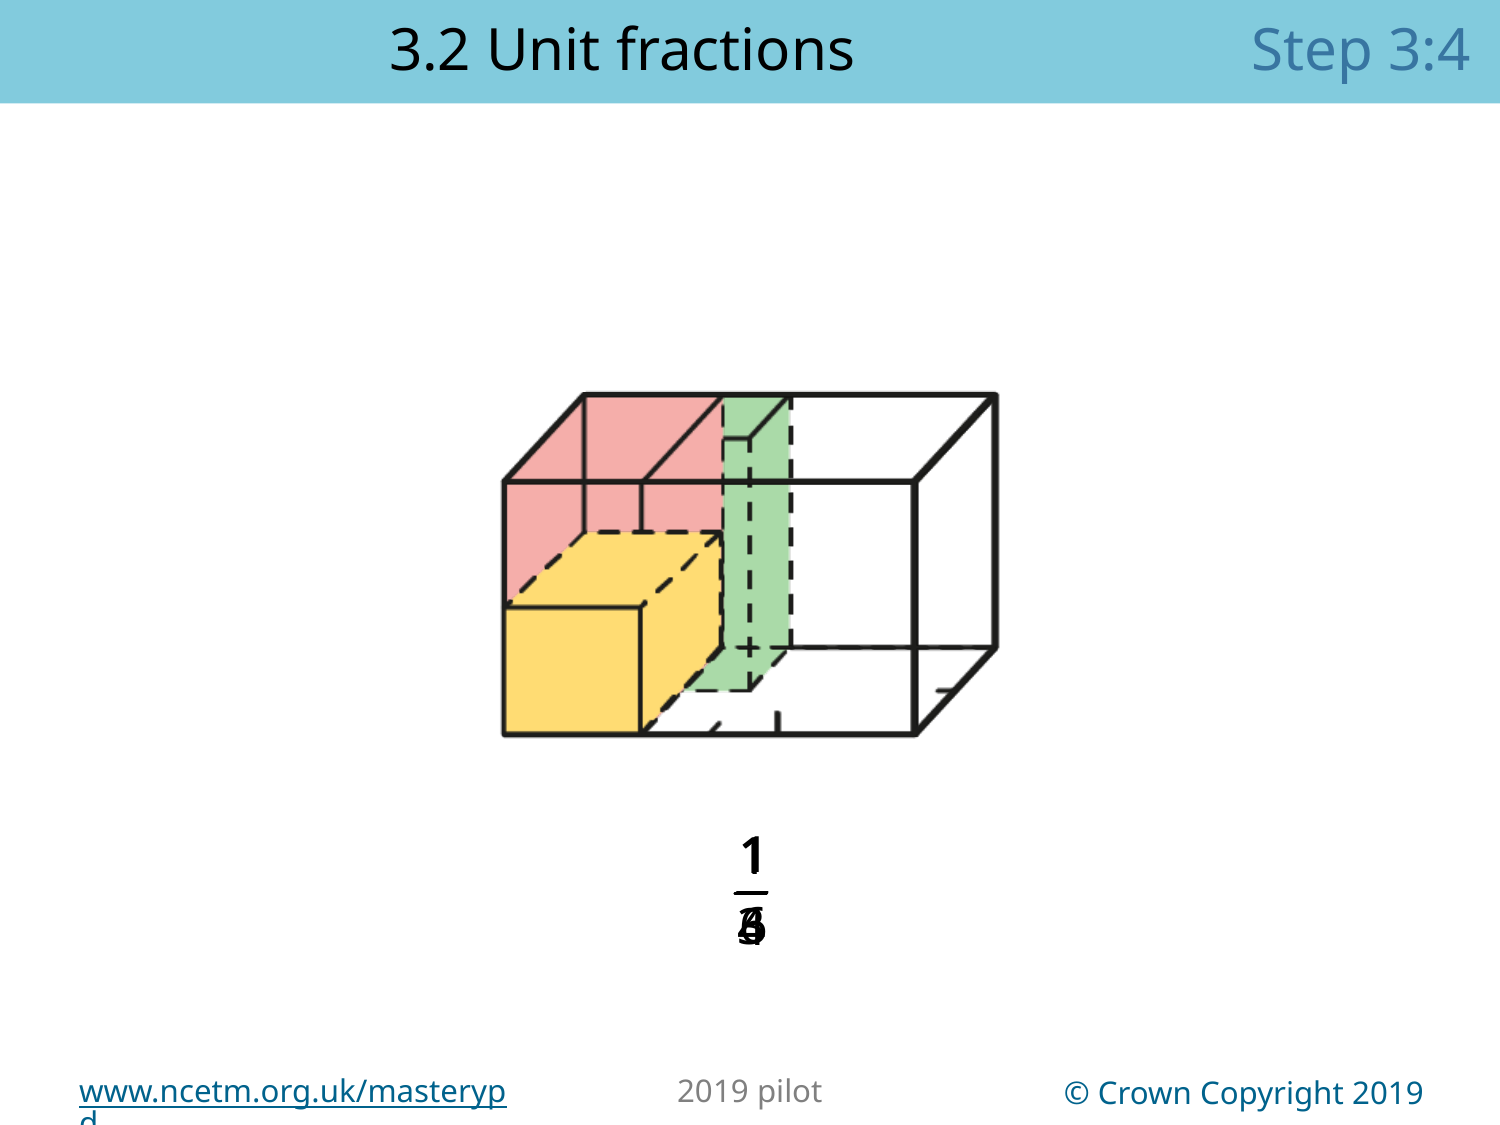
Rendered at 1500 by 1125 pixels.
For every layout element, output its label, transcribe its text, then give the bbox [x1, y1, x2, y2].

list 3.2 Unit fractions Step 3:4 [0, 0, 1500, 104]
picture [491, 388, 1012, 742]
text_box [730, 831, 773, 950]
